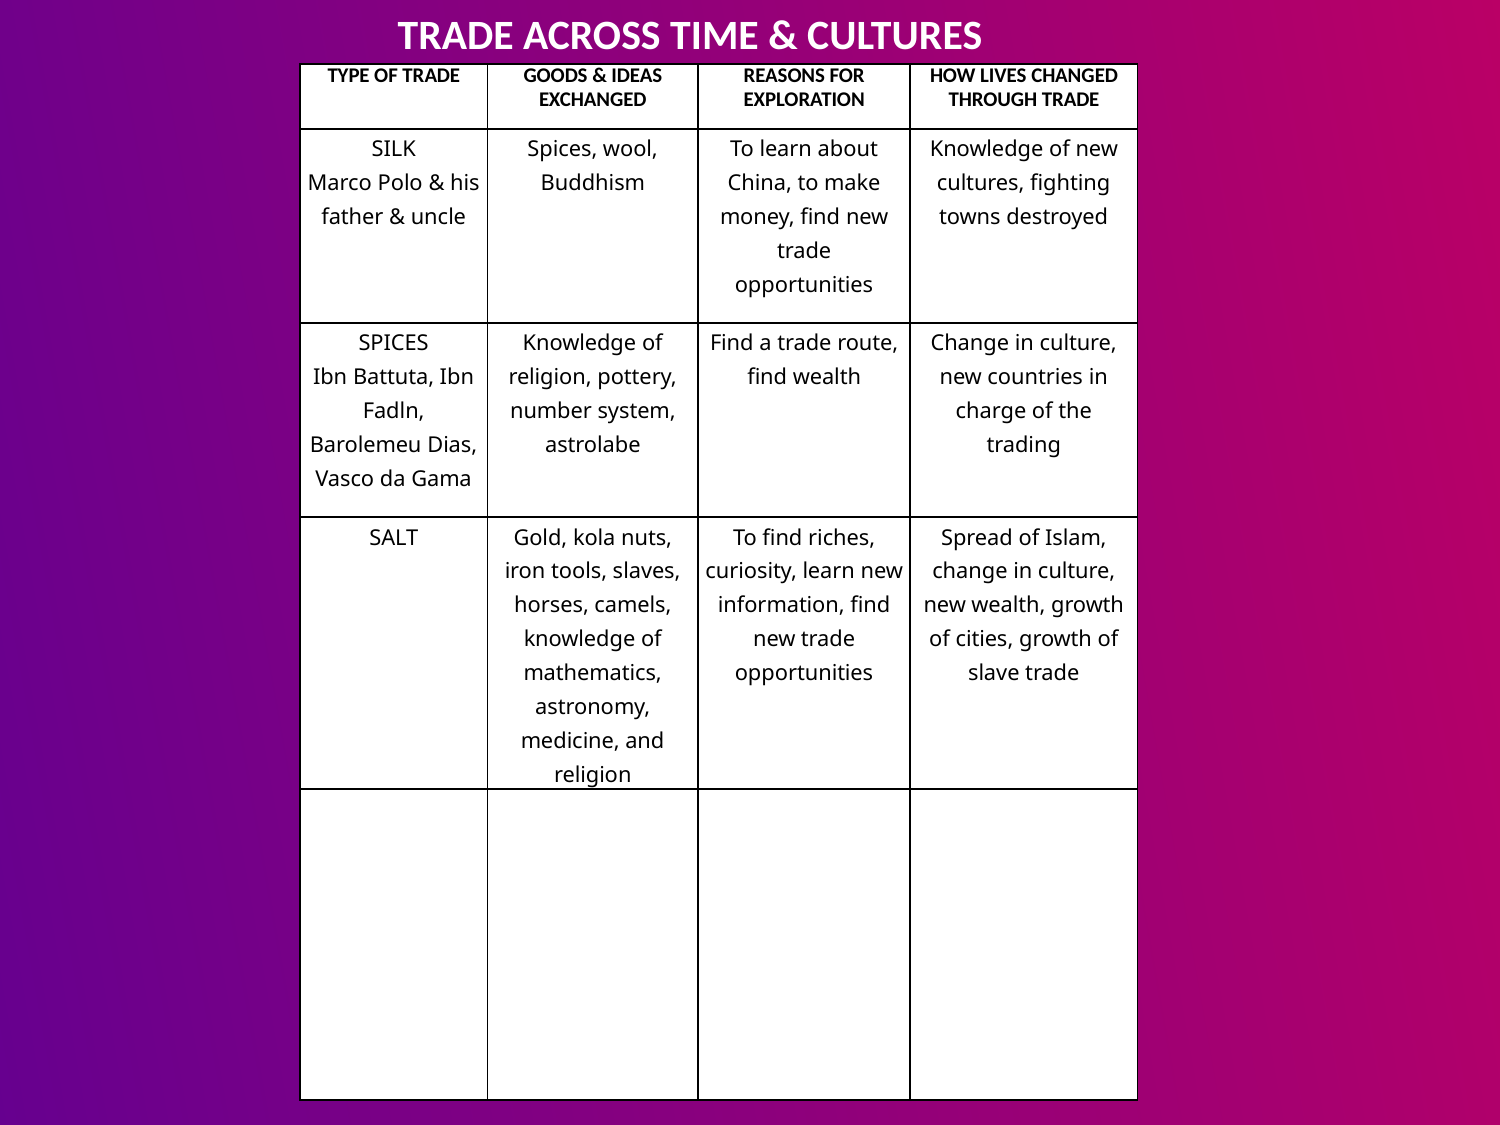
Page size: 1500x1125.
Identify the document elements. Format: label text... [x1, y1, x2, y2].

table_header HOW LIVES CHANGED THROUGH TRADE [911, 65, 1137, 128]
table_cell To learn about China, to make money, find new trade opportunities [699, 130, 909, 322]
table_cell [699, 790, 909, 1099]
table_header GOODS & IDEAS EXCHANGED [488, 65, 697, 128]
table_cell Change in culture, new countries in charge of the trading [911, 324, 1137, 516]
table_header REASONS FOR EXPLORATION [699, 65, 909, 128]
table_cell SPICES Ibn Battuta, Ibn Fadln, Barolemeu Dias, Vasco da Gama [301, 324, 487, 516]
table_cell Knowledge of religion, pottery, number system, astrolabe [488, 324, 697, 516]
table_cell SILK Marco Polo & his father & uncle [301, 130, 487, 322]
table_cell Find a trade route, find wealth [699, 324, 909, 516]
table_cell Spices, wool, Buddhism [488, 130, 697, 322]
table_cell [301, 790, 487, 1099]
table_cell Knowledge of new cultures, fighting towns destroyed [911, 130, 1137, 322]
table_header TYPE OF TRADE [301, 65, 487, 128]
table_cell [911, 790, 1137, 1099]
text_box TRADE ACROSS TIME & CULTURES [382, 0, 998, 63]
table_cell SALT [301, 518, 487, 788]
table_cell Gold, kola nuts, iron tools, slaves, horses, camels, knowledge of mathematics, astronomy, medicine, and religion [488, 518, 697, 788]
table_cell To find riches, curiosity, learn new information, find new trade opportunities [699, 518, 909, 788]
table_cell Spread of Islam, change in culture, new wealth, growth of cities, growth of slave trade [911, 518, 1137, 788]
table_cell [488, 790, 697, 1099]
